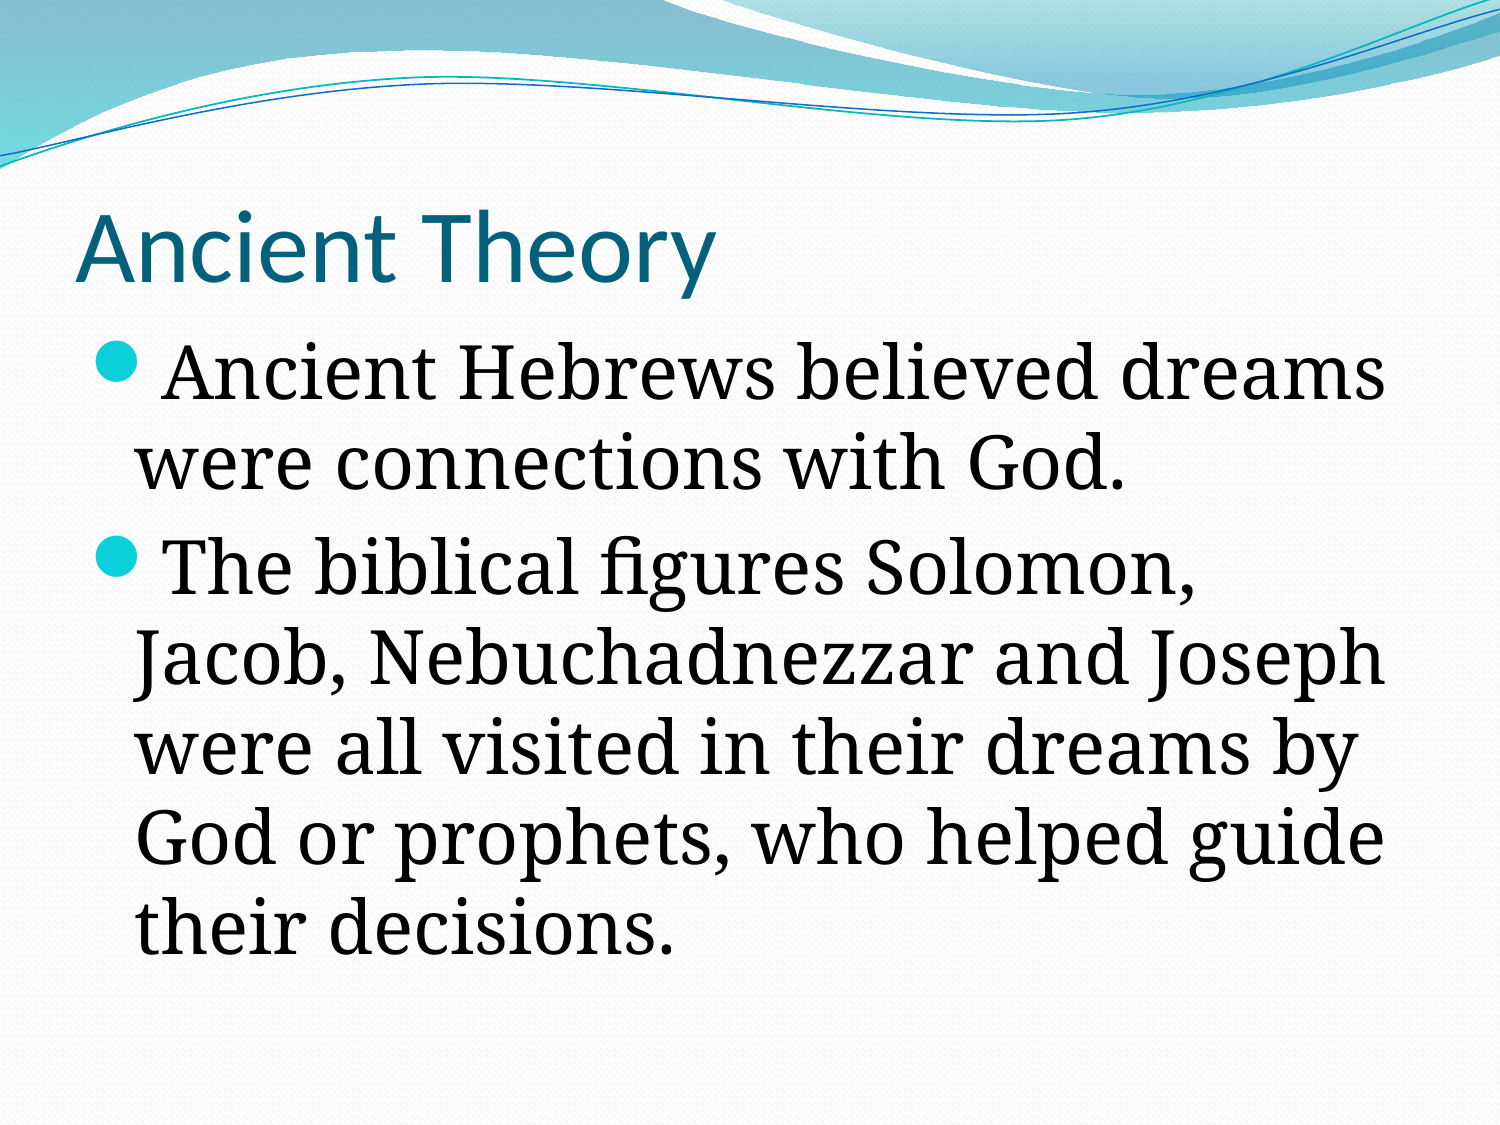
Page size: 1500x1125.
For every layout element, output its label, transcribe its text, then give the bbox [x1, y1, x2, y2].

title Ancient Theory [75, 115, 1425, 303]
list Ancient Hebrews believed dreams were connections with God. The biblical figures Solomon, Jacob, Nebuchadnezzar and Joseph were all visited in their dreams by God or prophets, who helped guide their decisions. [75, 317, 1425, 1038]
